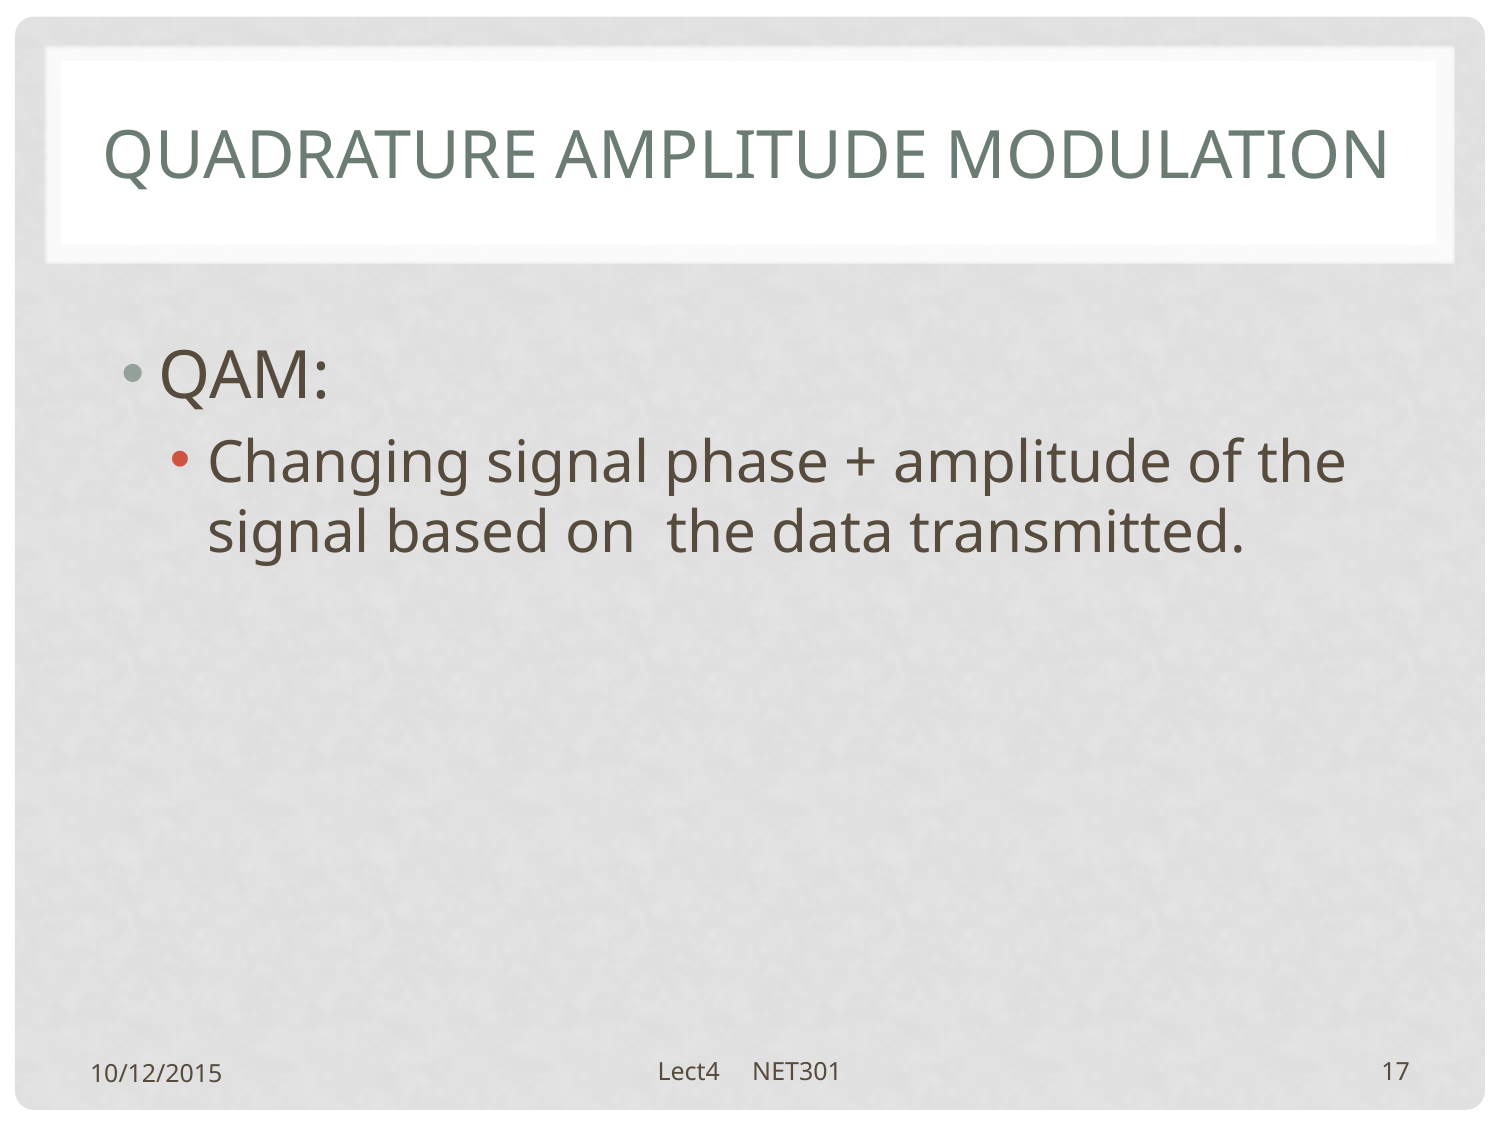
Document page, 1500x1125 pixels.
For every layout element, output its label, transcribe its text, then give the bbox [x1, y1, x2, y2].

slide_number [75, 1042, 425, 1103]
title Quadrature amplitude modulation [69, 66, 1425, 238]
footer Lect4 NET301 [512, 1042, 988, 1103]
text_box QAM: Changing signal phase + amplitude of the signal based on the data transmitted. [87, 324, 1375, 572]
slide_number 17 [1074, 1042, 1425, 1103]
